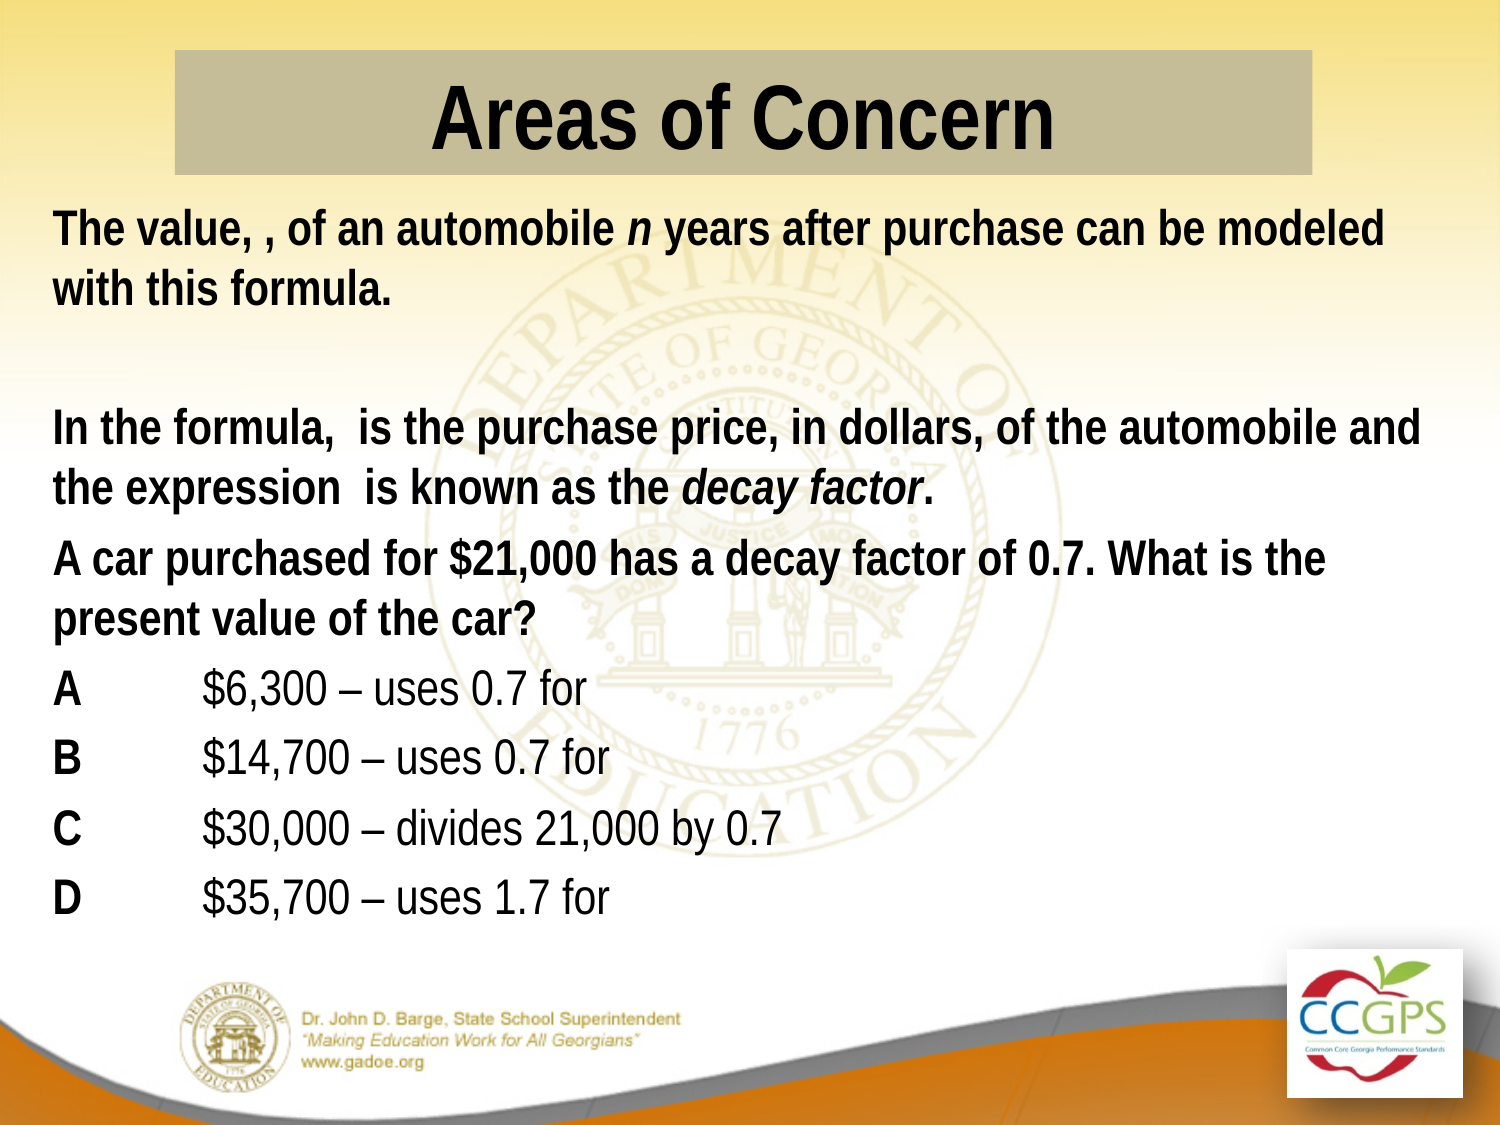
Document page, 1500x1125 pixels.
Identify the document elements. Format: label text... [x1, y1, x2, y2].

title Areas of Concern [174, 49, 1313, 176]
picture [0, 0, 1500, 1125]
